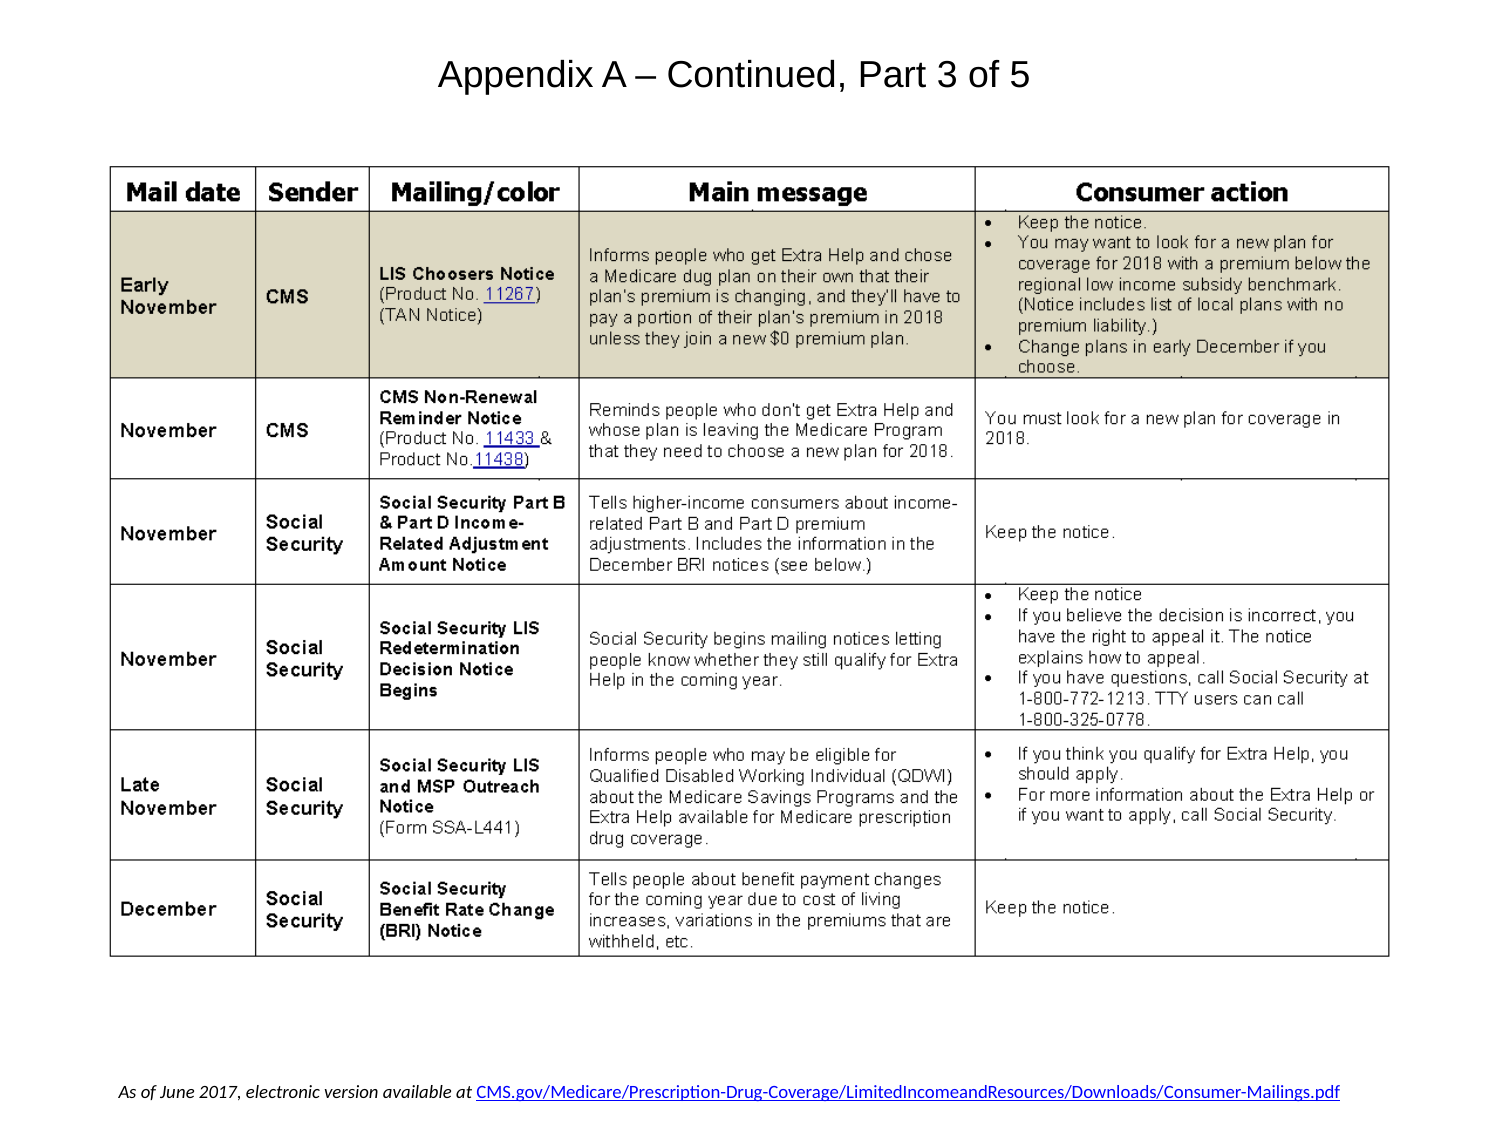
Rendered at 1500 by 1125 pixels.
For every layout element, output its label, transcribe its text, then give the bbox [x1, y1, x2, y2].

picture [102, 160, 1398, 964]
title Appendix A – Continued, Part 3 of 5 1 [75, 50, 1425, 141]
text_box As of June 2017, electronic version available at CMS.gov/Medicare/Prescription-Drug-Coverage/LimitedIncomeandResources/Downloads/Consumer-Mailings.pdf [112, 1050, 1388, 1110]
